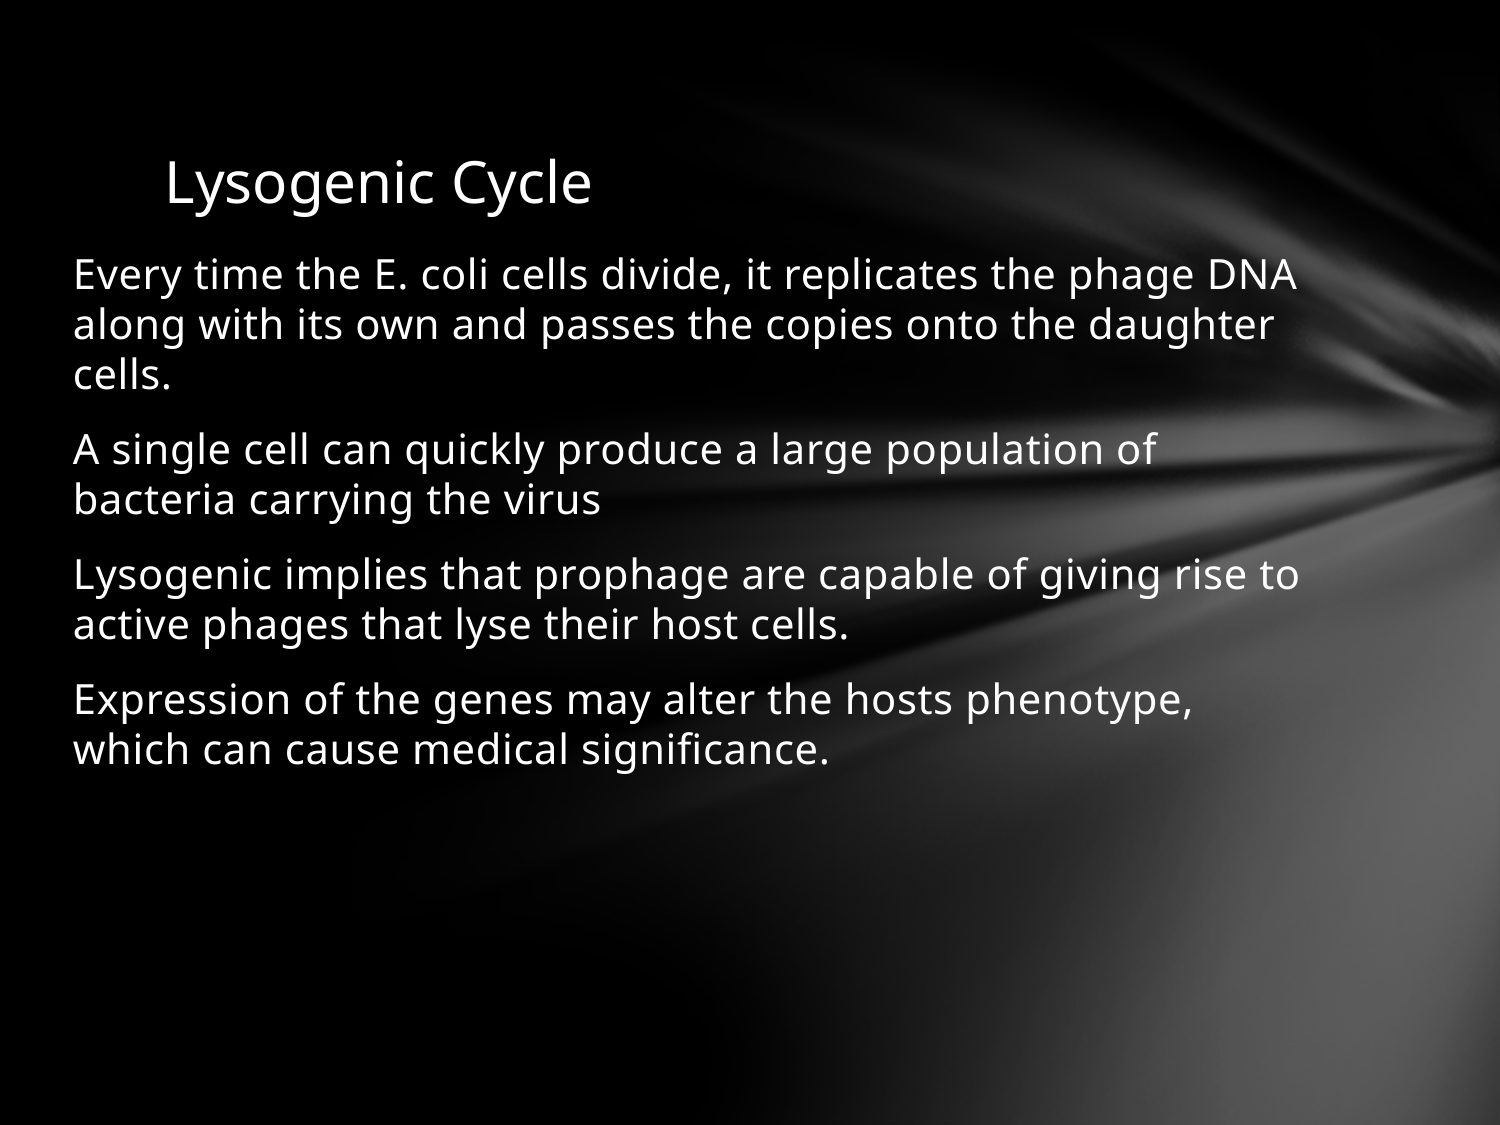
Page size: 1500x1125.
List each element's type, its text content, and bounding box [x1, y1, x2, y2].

list Every time the E. coli cells divide, it replicates the phage DNA along with its own and passes the copies onto the daughter cells. A single cell can quickly produce a large population of bacteria carrying the virus Lysogenic implies that prophage are capable of giving rise to active phages that lyse their host cells. Expression of the genes may alter the hosts phenotype, which can cause medical significance. [57, 239, 1318, 1015]
text_box Lysogenic Cycle [150, 137, 775, 223]
